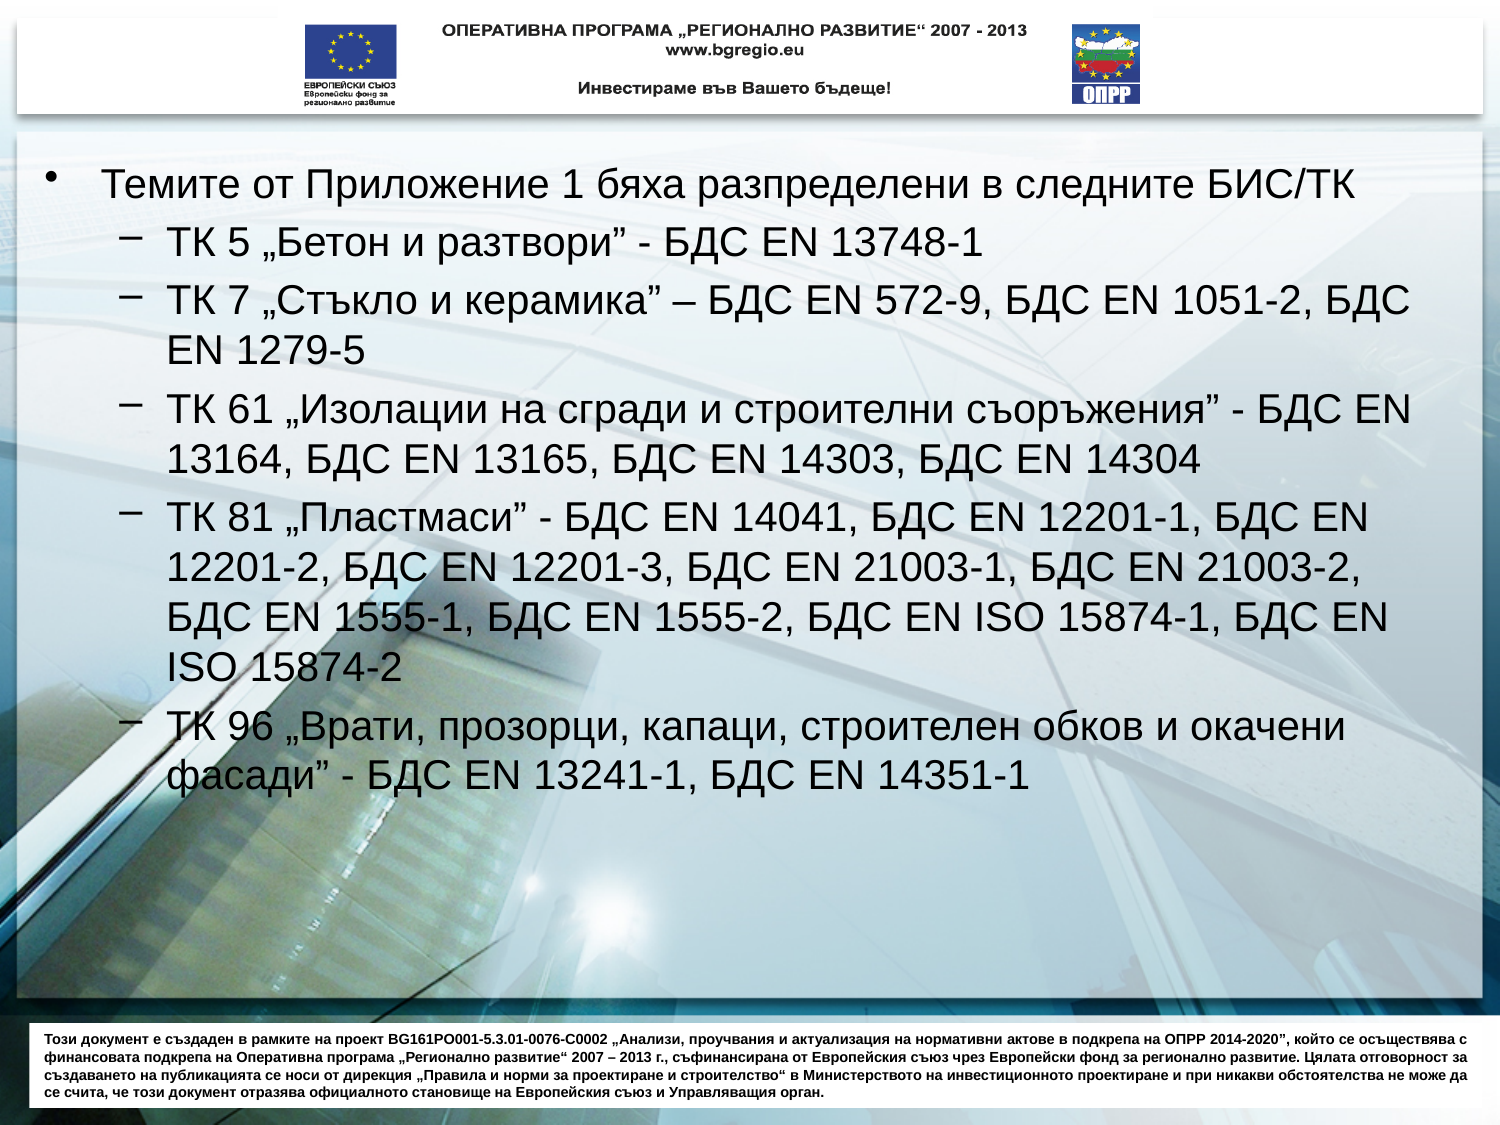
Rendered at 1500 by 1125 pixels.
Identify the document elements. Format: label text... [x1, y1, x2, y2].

picture [0, 0, 1500, 1125]
list Темите от Приложение 1 бяха разпределени в следните БИС/ТК ТК 5 „Бетон и разтвори” - БДС EN 13748-1 ТК 7 „Стъкло и керамика” – БДС EN 572-9, БДС EN 1051-2, БДС EN 1279-5 ТК 61 „Изолации на сгради и строителни съоръжения” - БДС EN 13164, БДС EN 13165, БДС EN 14303, БДС EN 14304 ТК 81 „Пластмаси” - БДС EN 14041, БДС EN 12201-1, БДС EN 12201-2, БДС EN 12201-3, БДС EN 21003-1, БДС EN 21003-2, БДС EN 1555-1, БДС EN 1555-2, БДС EN ISO 15874-1, БДС EN ISO 15874-2 ТК 96 „Врати, прозорци, капаци, строителен обков и окачени фасади” - БДС EN 13241-1, БДС EN 14351-1 [29, 148, 1471, 988]
